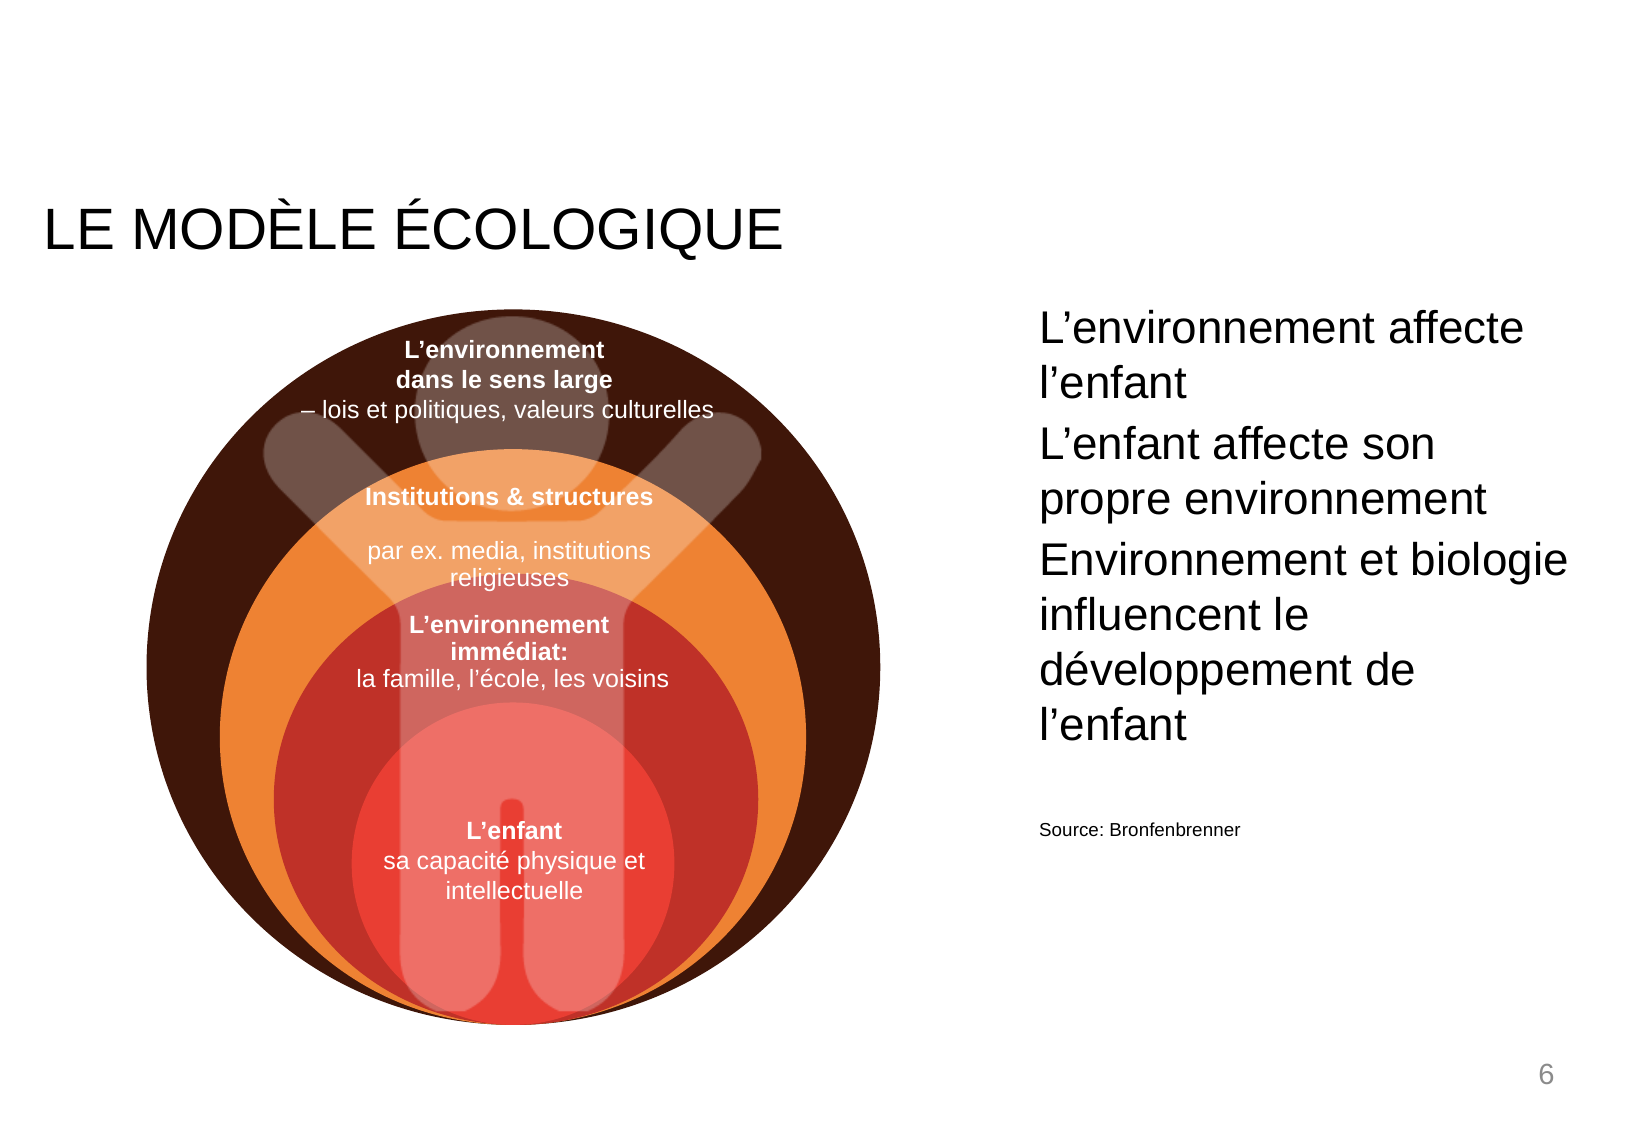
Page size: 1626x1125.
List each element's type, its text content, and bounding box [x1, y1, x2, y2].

title Le modèle écologique [43, 59, 1570, 270]
list L’environnement affecte l’enfant L’enfant affecte son propre environnement Environnement et biologie influencent le développement de l’enfant Source: Bronfenbrenner [1024, 297, 1570, 1014]
slide_number 6 [1147, 1042, 1570, 1103]
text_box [146, 297, 881, 1037]
